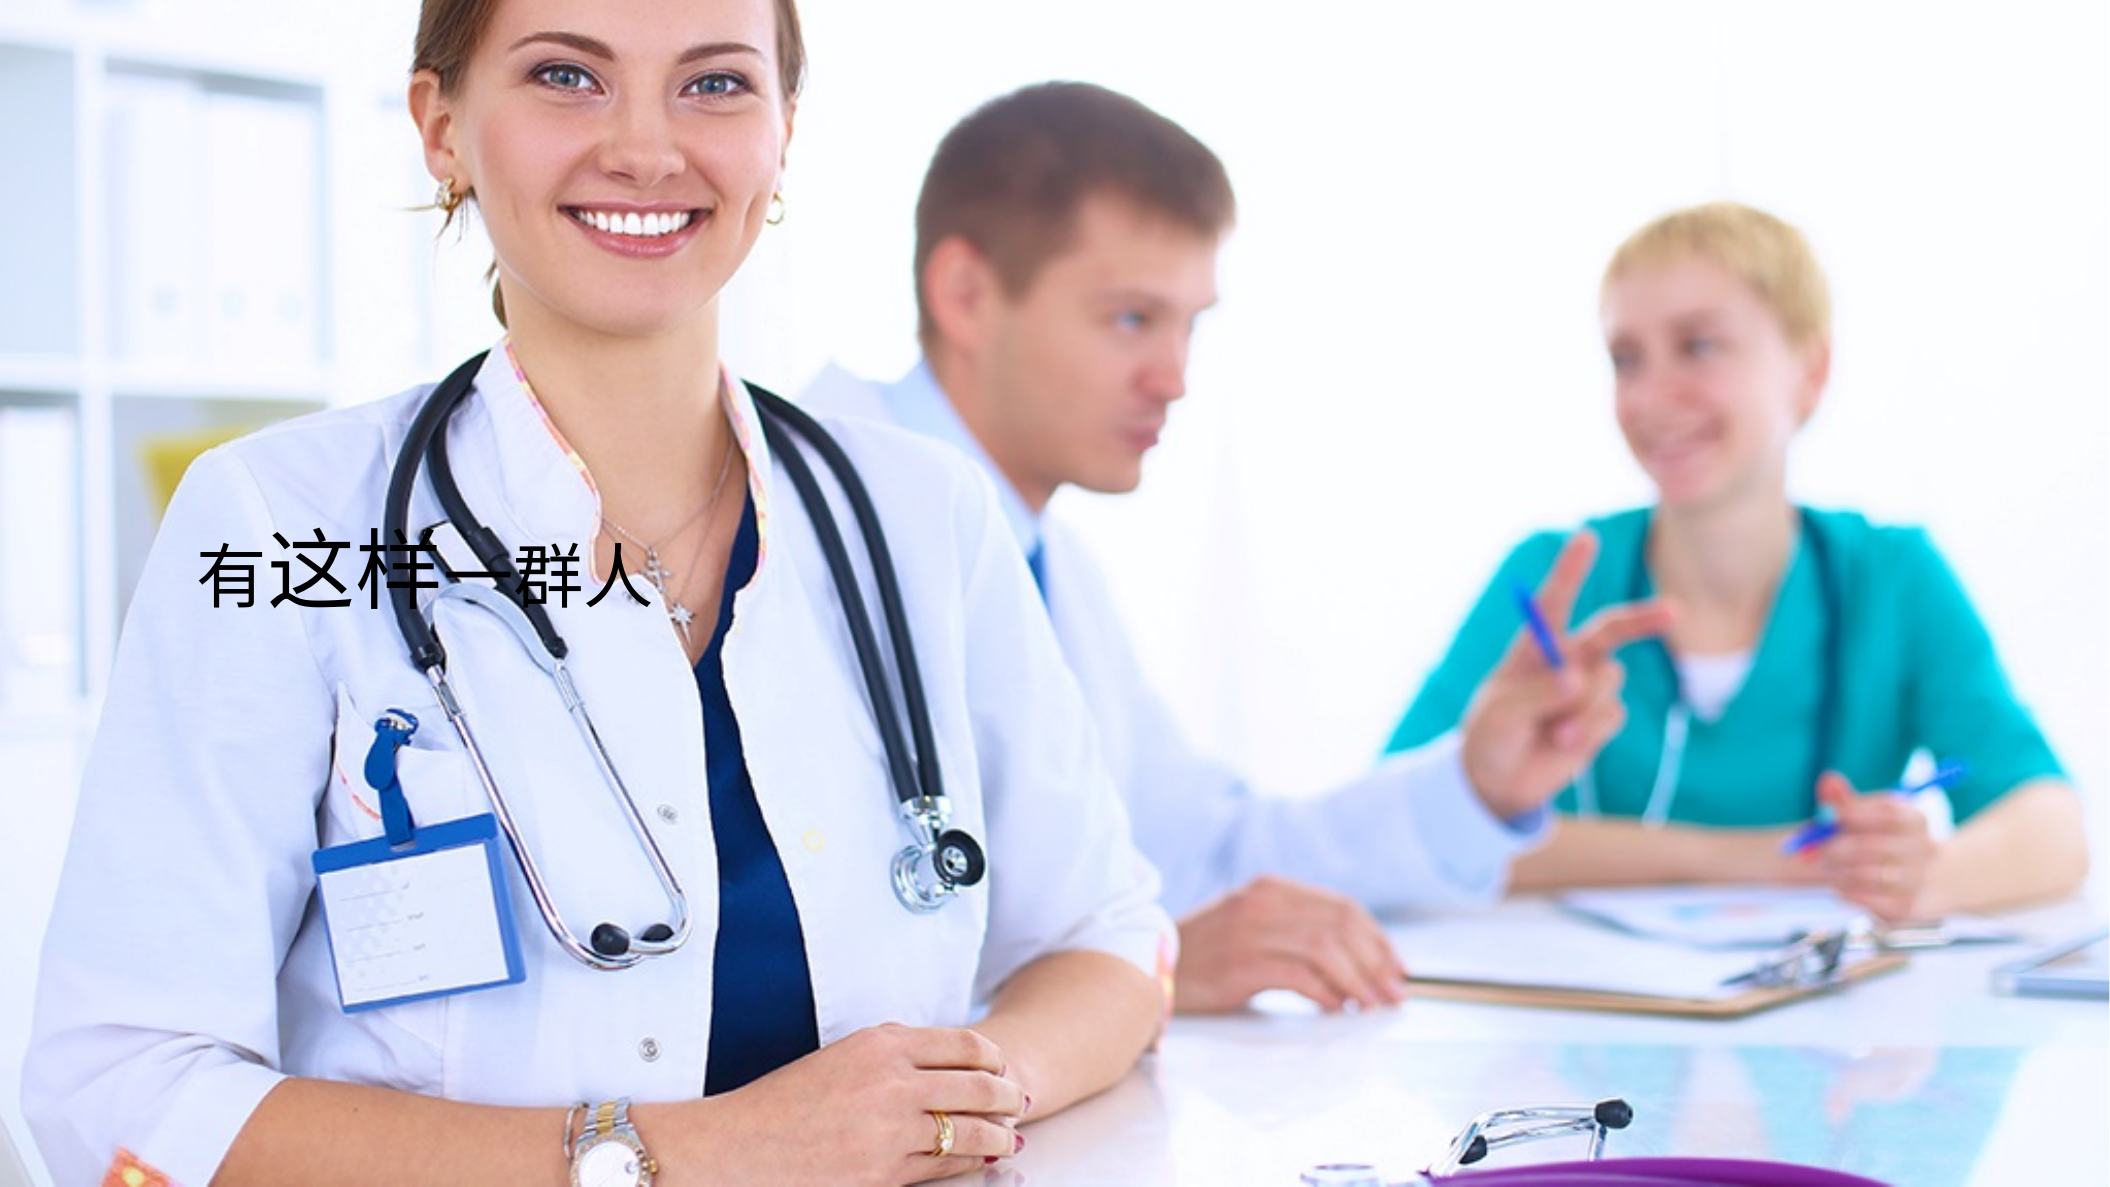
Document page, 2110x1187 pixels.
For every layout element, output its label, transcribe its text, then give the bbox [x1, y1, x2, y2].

text_box [0, 0, 2110, 1187]
text_box 有这样一群人 [95, 507, 669, 628]
